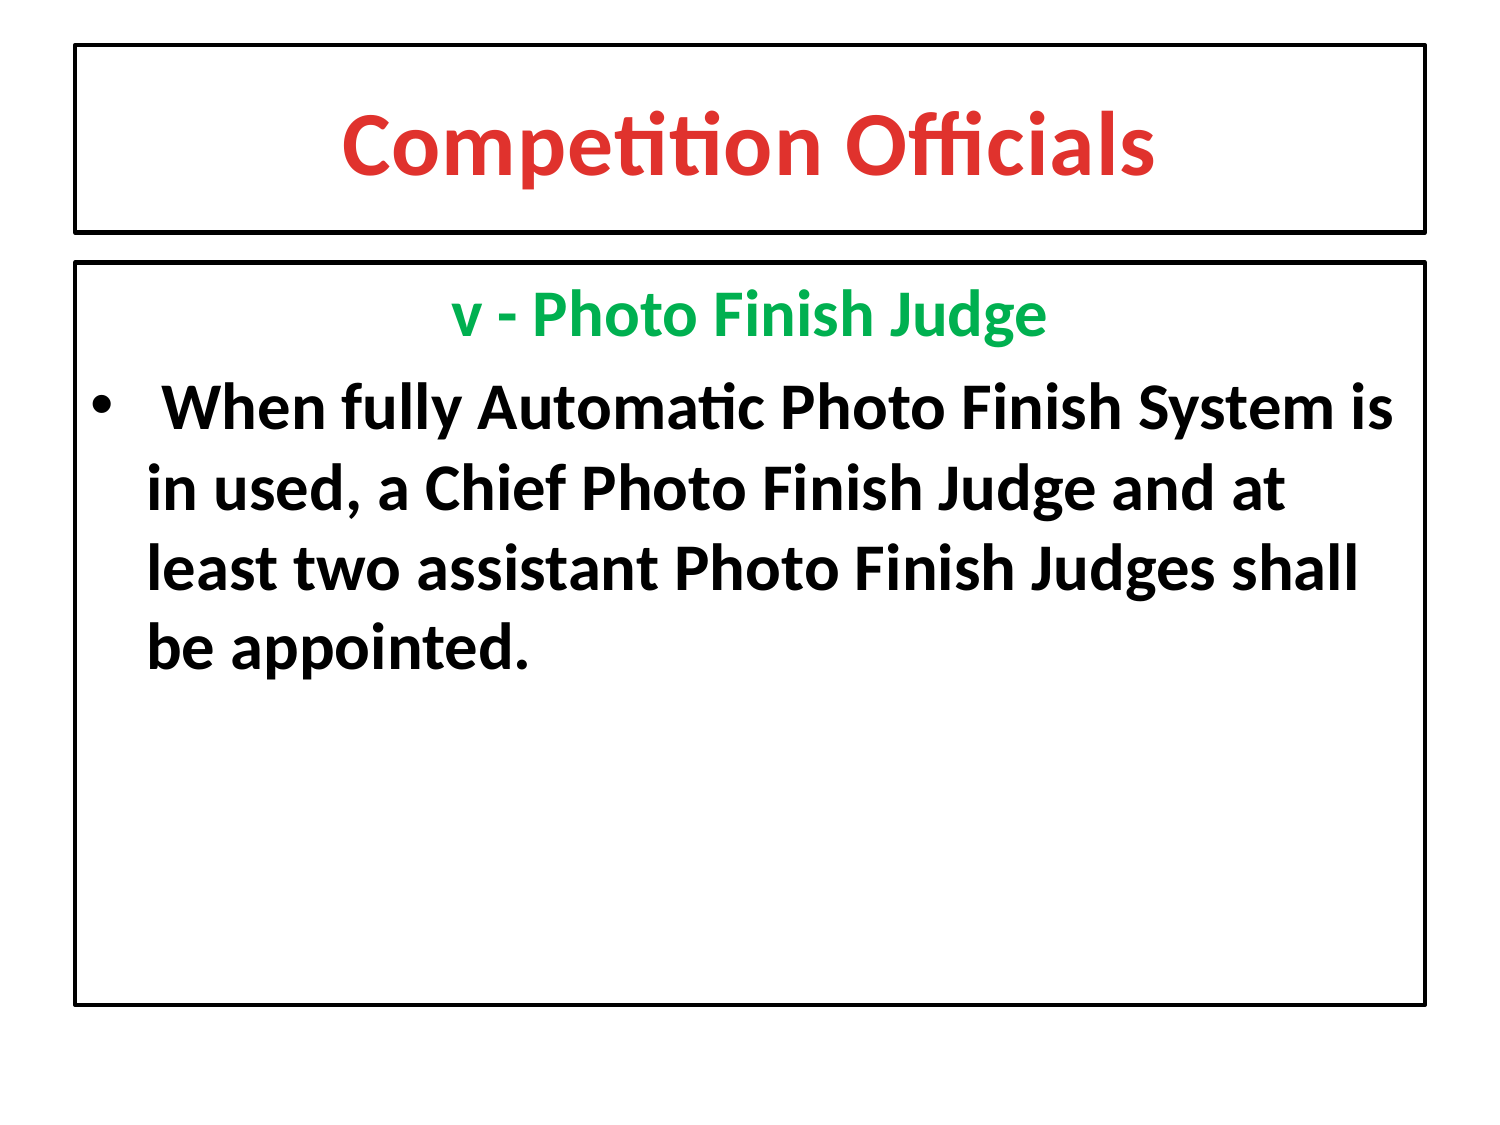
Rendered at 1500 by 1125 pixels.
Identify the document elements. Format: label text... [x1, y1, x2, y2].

list v - Photo Finish Judge When fully Automatic Photo Finish System is in used, a Chief Photo Finish Judge and at least two assistant Photo Finish Judges shall be appointed. [73, 260, 1427, 1007]
title Competition Officials [73, 43, 1427, 235]
